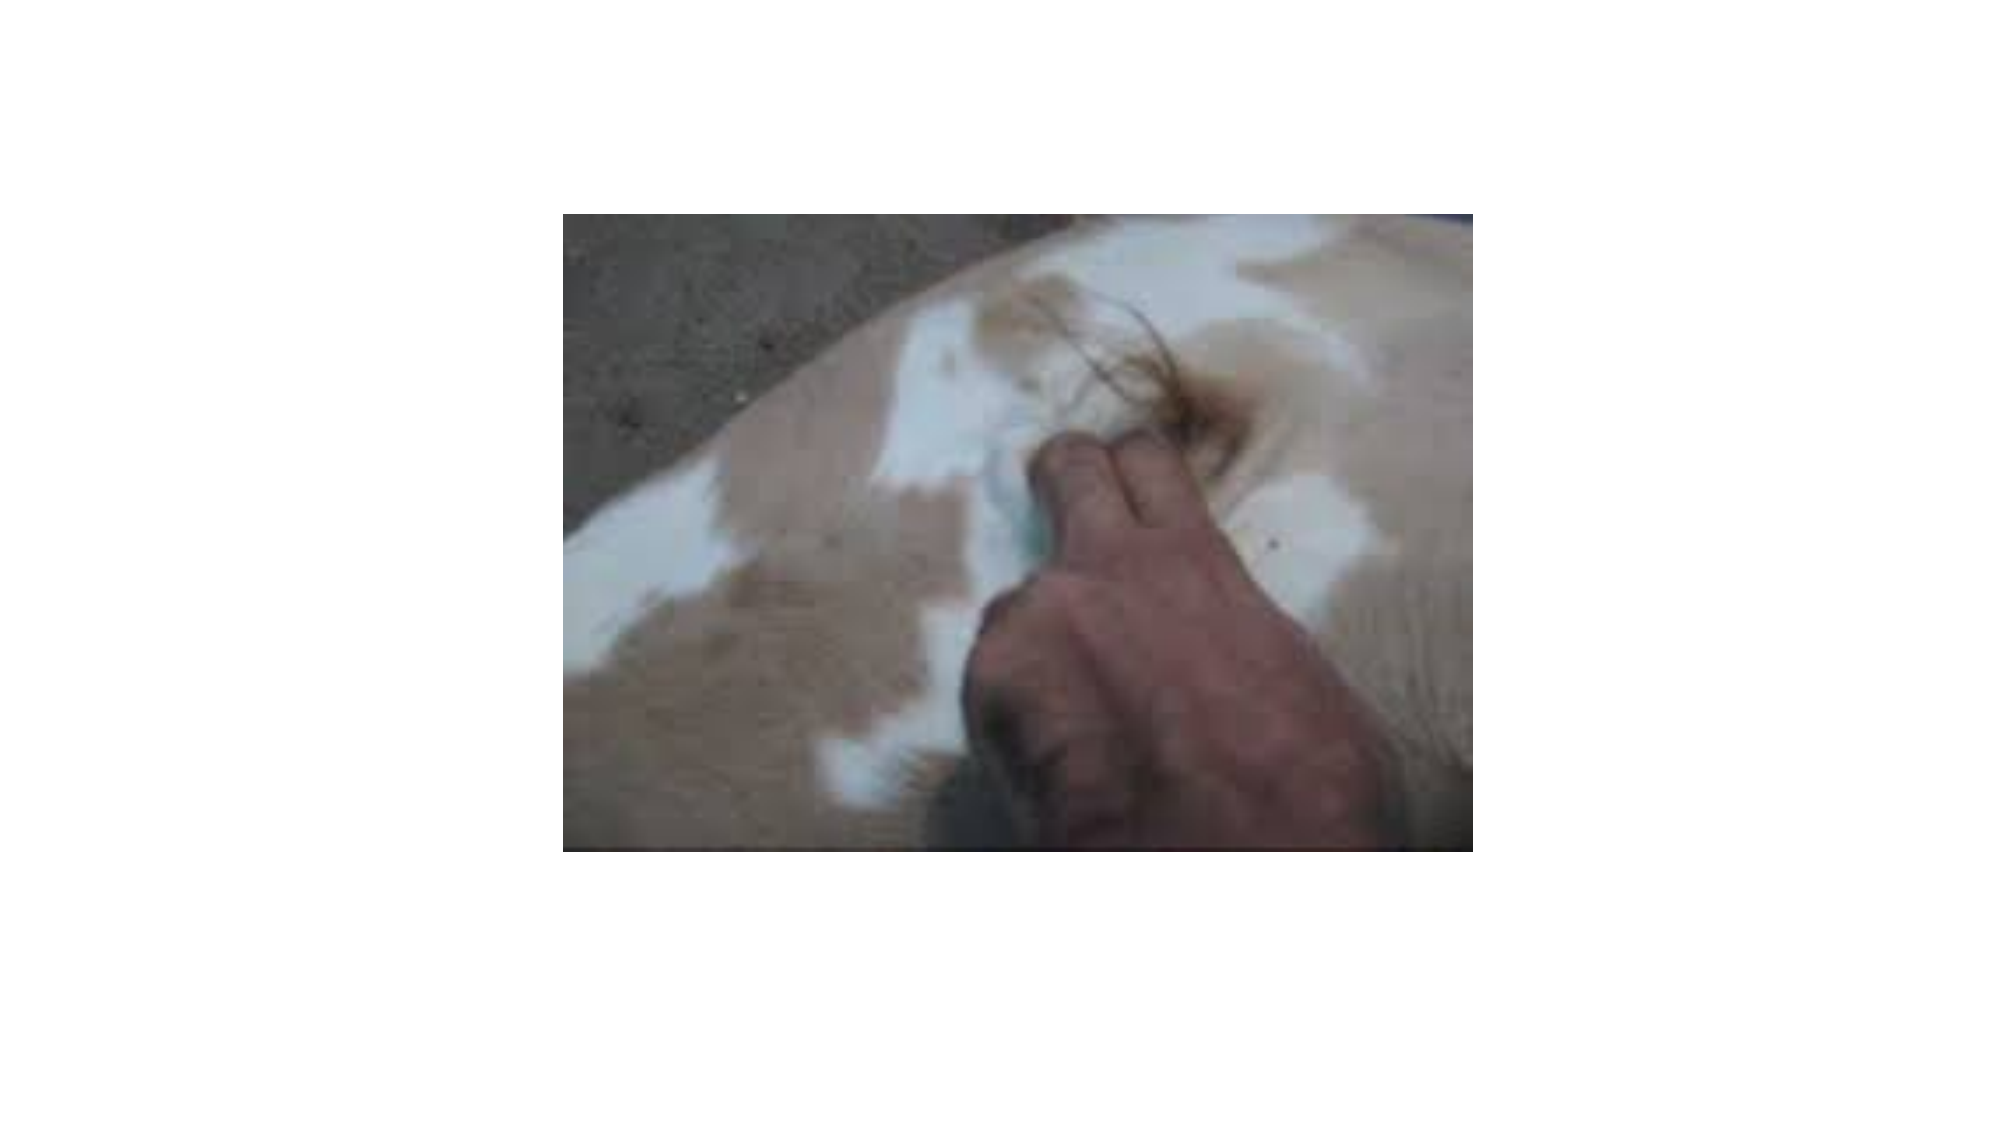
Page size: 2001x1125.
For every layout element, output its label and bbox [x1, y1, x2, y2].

list [562, 214, 1473, 852]
